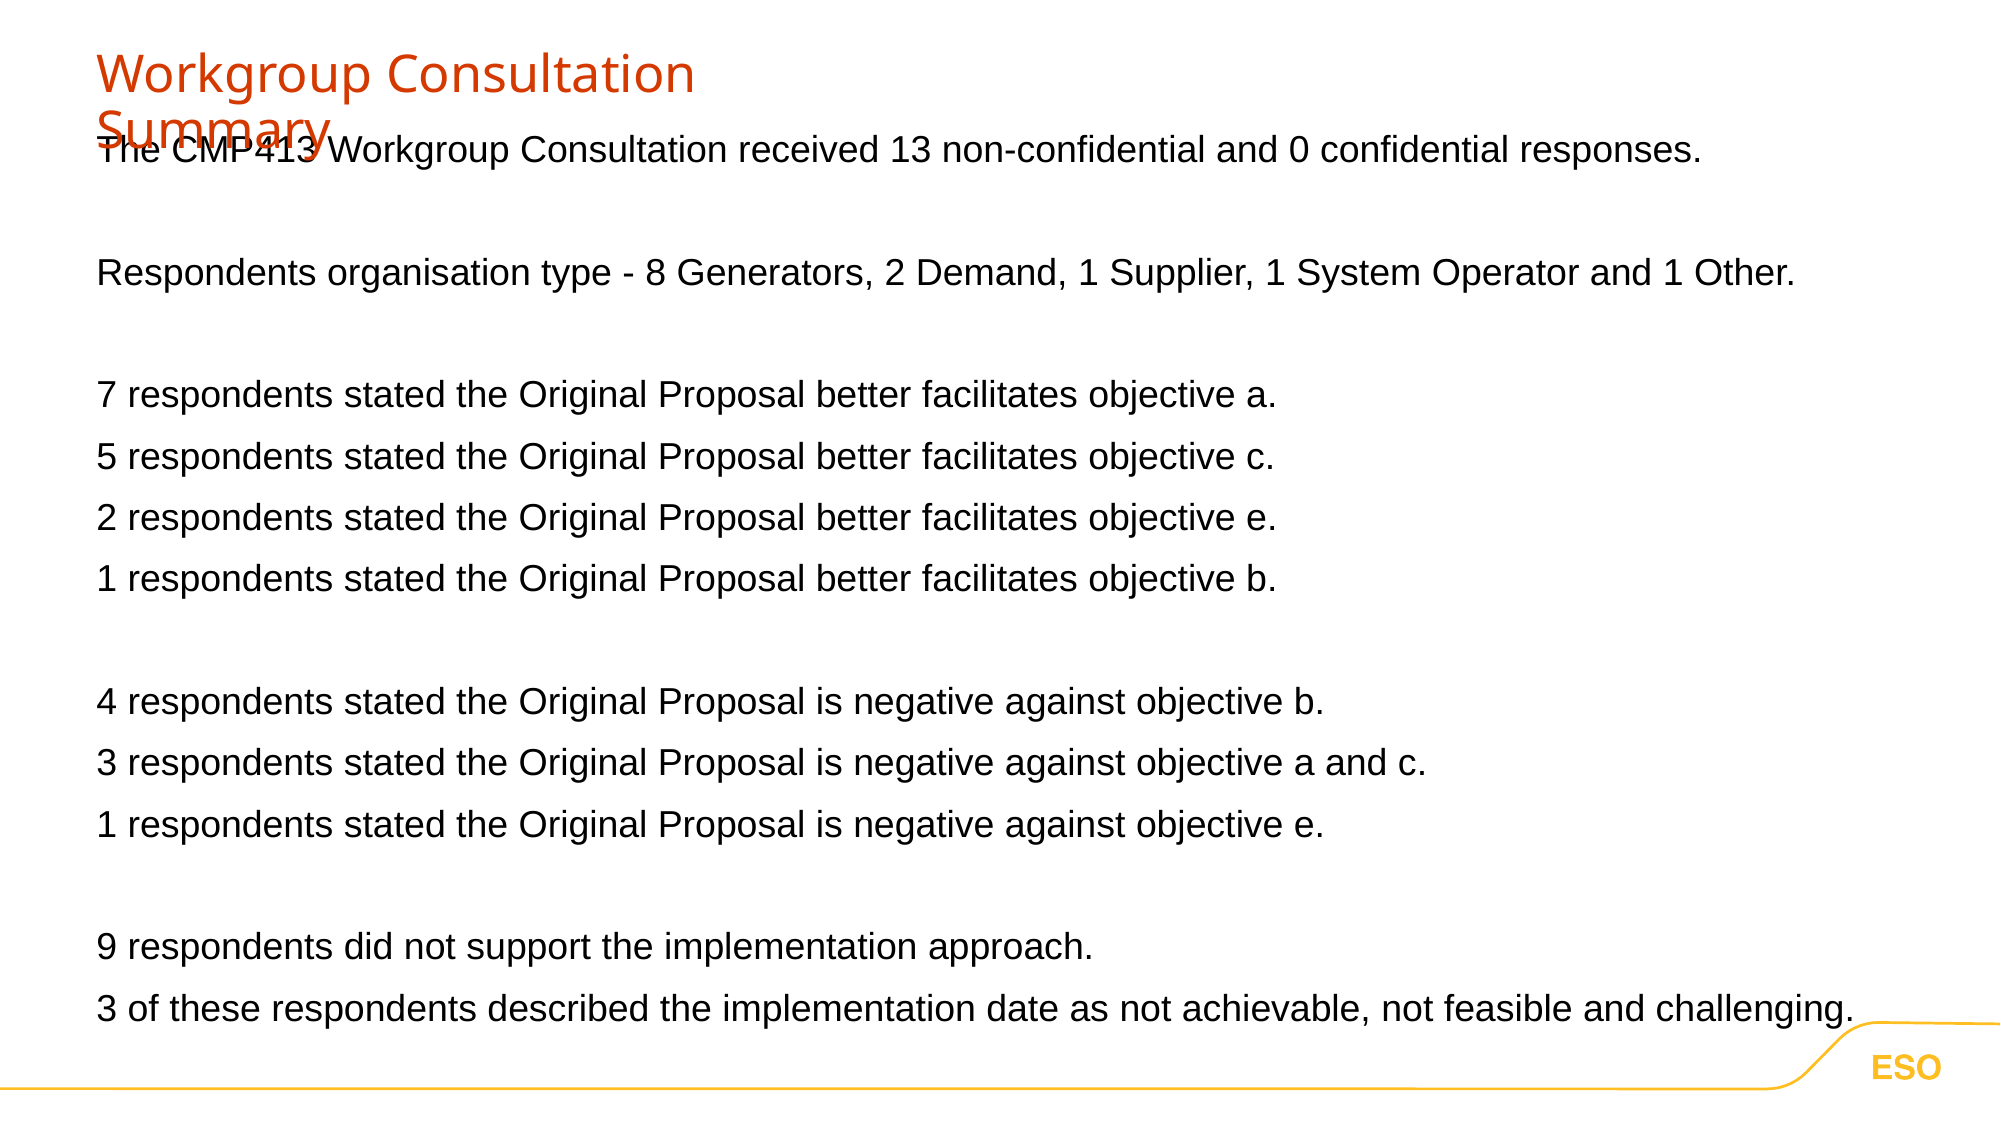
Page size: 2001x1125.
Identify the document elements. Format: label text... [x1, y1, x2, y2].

list The CMP413 Workgroup Consultation received 13 non-confidential and 0 confidential responses. Respondents organisation type - 8 Generators, 2 Demand, 1 Supplier, 1 System Operator and 1 Other. 7 respondents stated the Original Proposal better facilitates objective a. 5 respondents stated the Original Proposal better facilitates objective c. 2 respondents stated the Original Proposal better facilitates objective e. 1 respondents stated the Original Proposal better facilitates objective b. 4 respondents stated the Original Proposal is negative against objective b. 3 respondents stated the Original Proposal is negative against objective a and c. 1 respondents stated the Original Proposal is negative against objective e. 9 respondents did not support the implementation approach. 3 of these respondents described the implementation date as not achievable, not feasible and challenging. [81, 123, 1934, 1085]
title Workgroup Consultation Summary [81, 40, 909, 145]
picture [1934, 1054, 1941, 1080]
